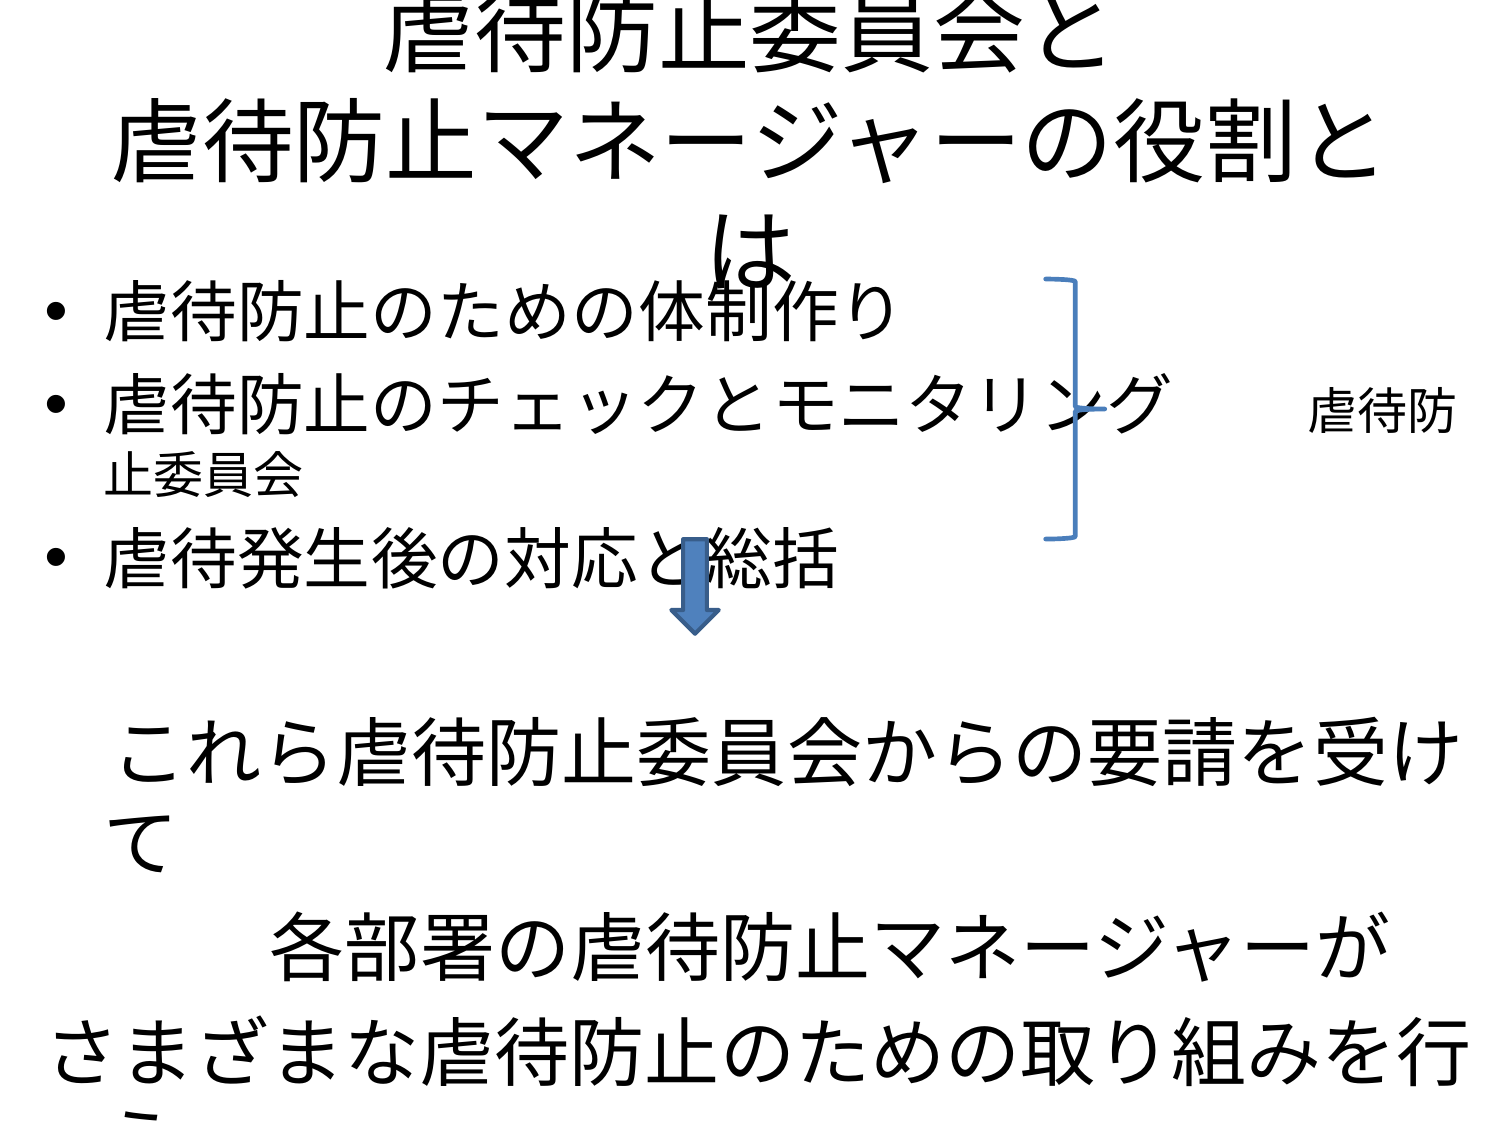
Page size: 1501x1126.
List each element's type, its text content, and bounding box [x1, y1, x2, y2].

text_box [1044, 278, 1106, 541]
list 虐待防止のための体制作り 虐待防止のチェックとモニタリング 虐待防止委員会 虐待発生後の対応と総括 これら虐待防止委員会からの要請を受けて 各部署の虐待防止マネージャーが さまざまな虐待防止のための取り組みを行う [29, 262, 1501, 1006]
text_box [669, 537, 721, 635]
title 虐待防止委員会と 虐待防止マネージャーの役割とは [75, 45, 1426, 233]
